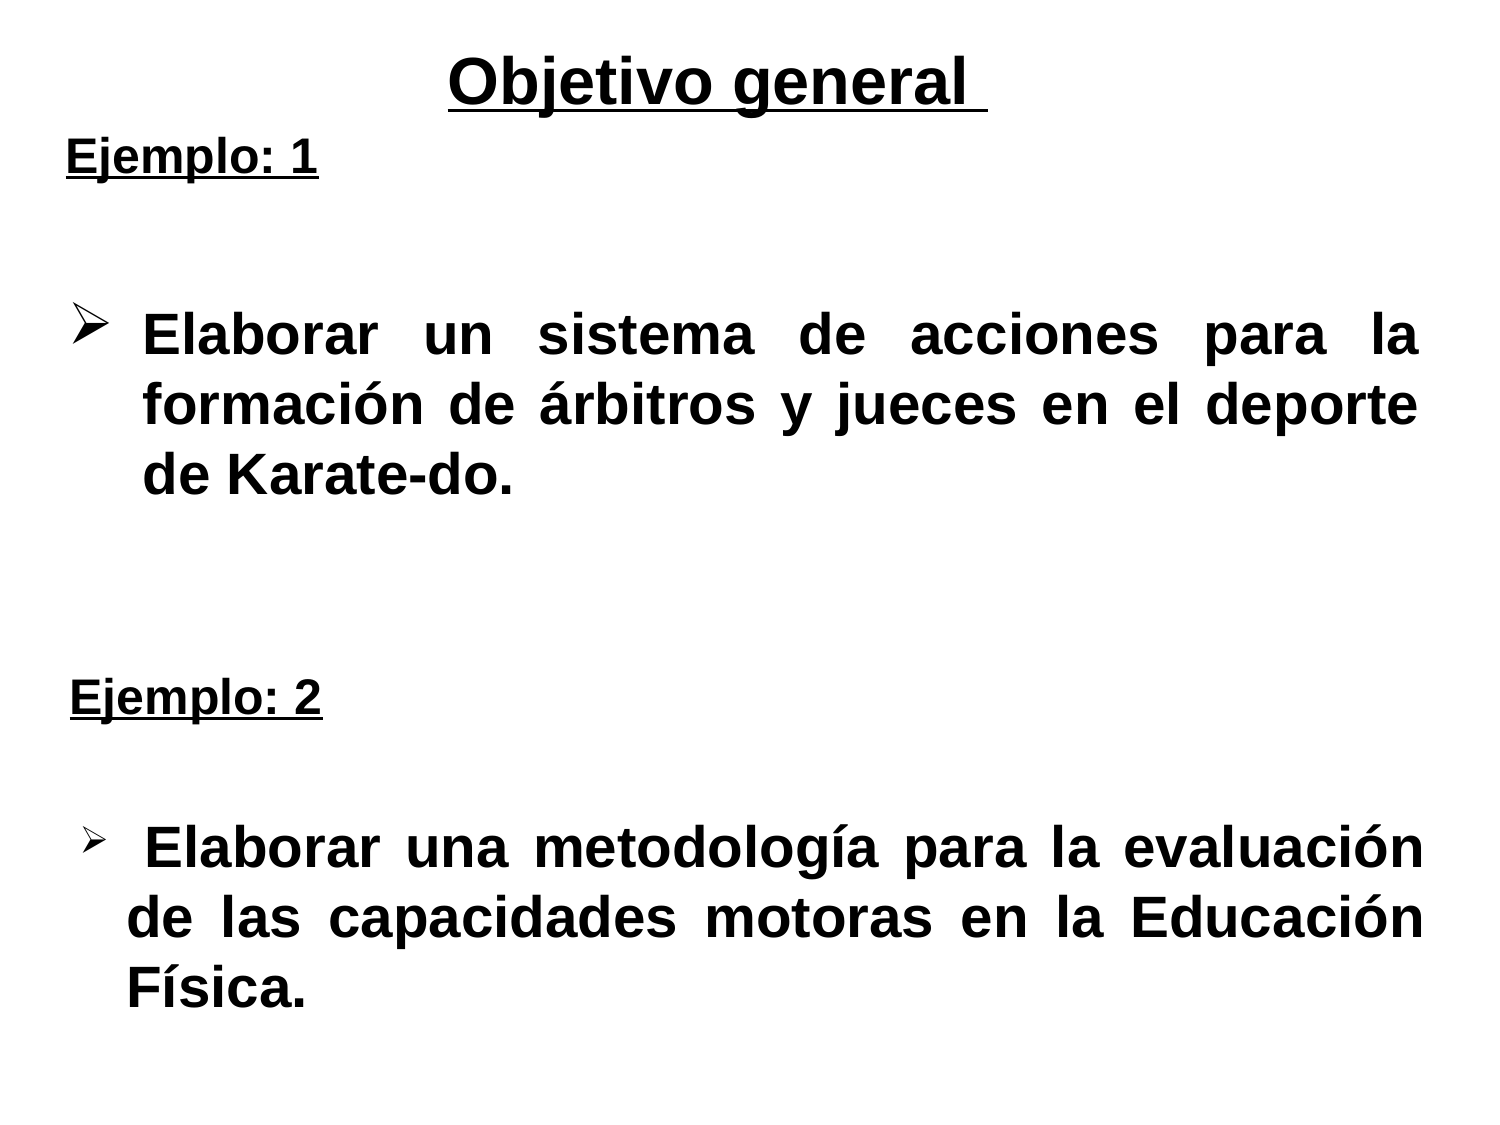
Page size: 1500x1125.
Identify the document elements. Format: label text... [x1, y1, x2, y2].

text_box Elaborar una metodología para la evaluación de las capacidades motoras en la Educación Física. [64, 801, 1441, 1027]
text_box Ejemplo: 1 [50, 115, 334, 191]
text_box Elaborar un sistema de acciones para la formación de árbitros y jueces en el deporte de Karate-do.. [53, 243, 1436, 594]
text_box Objetivo general [432, 30, 1004, 126]
text_box Ejemplo: 2 [54, 656, 338, 732]
